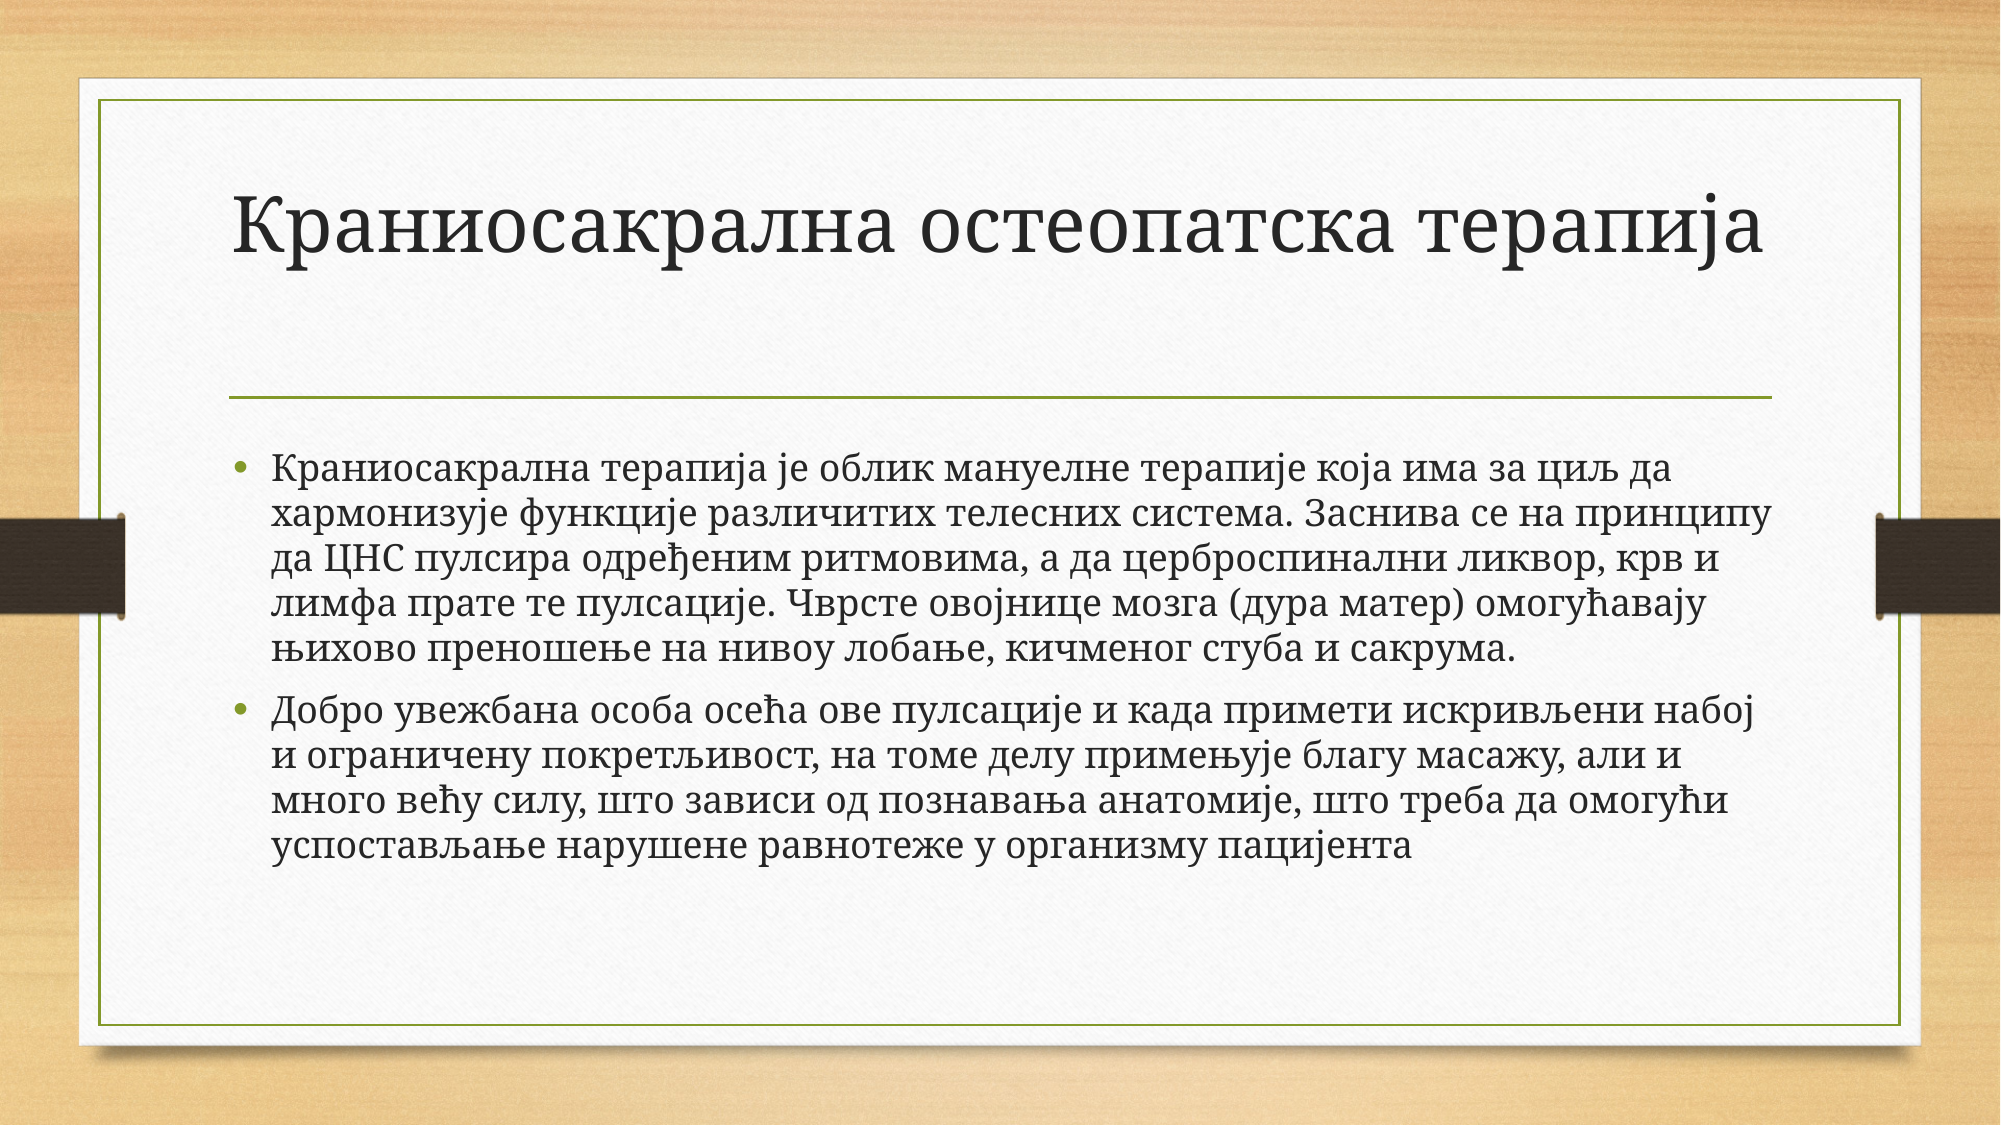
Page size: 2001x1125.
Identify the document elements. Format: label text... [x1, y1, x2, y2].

picture [0, 0, 2001, 1125]
title Краниосакрална остеопатска терапија [212, 161, 1788, 375]
list Краниосакрална терапија је облик мануелне терапије која има за циљ да хармонизује функције различитих телесних система. Заснива се на принципу да ЦНС пулсира одређеним ритмовима, а да церброспинални ликвор, крв и лимфа прате те пулсације. Чврсте овојнице мозга (дура матер) омогућавају њихово преношење на нивоу лобање, кичменог стуба и сакрума. Добро увежбана особа осећа ове пулсације и када примети искривљени набој и ограничену покретљивост, на томе делу примењује благу масажу, али и много већу силу, што зависи од познавања анатомије, што треба да омогући успостављање нарушене равнотеже у организму пацијента [218, 375, 1793, 920]
